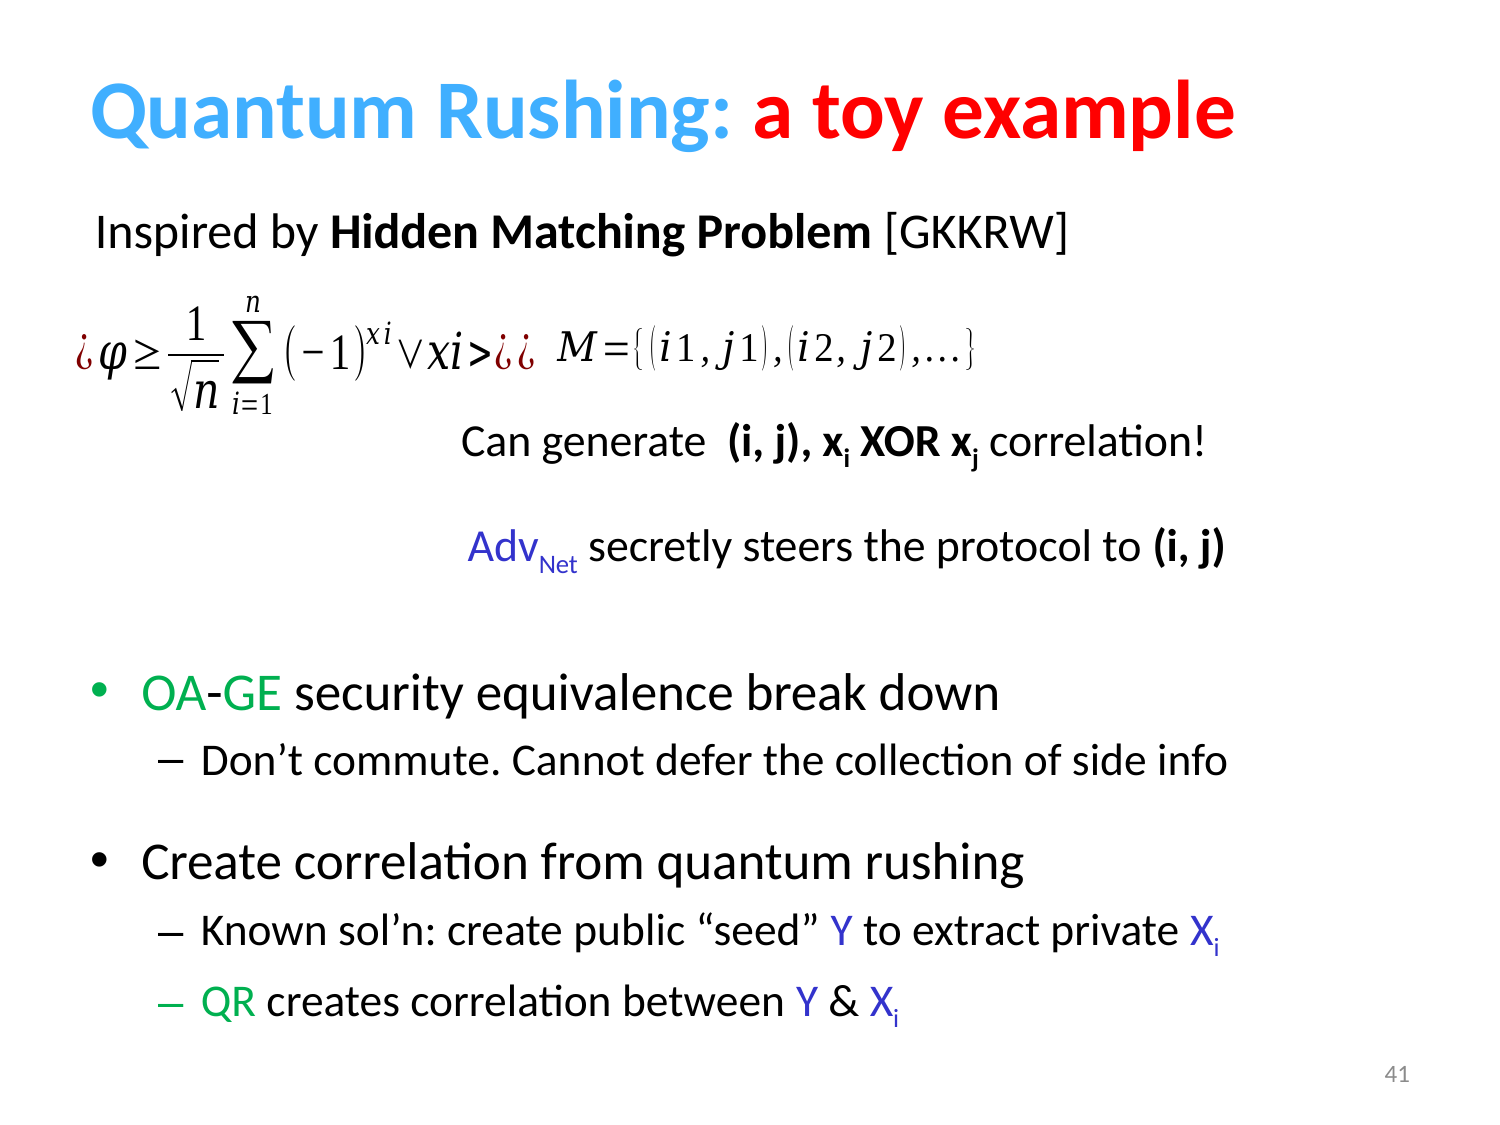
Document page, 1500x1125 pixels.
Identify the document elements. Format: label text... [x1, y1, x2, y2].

text_box Inspired by Hidden Matching Problem [GKKRW] [80, 190, 1085, 266]
title Quantum Rushing: a toy example [75, 45, 1425, 165]
text_box Can generate (i, j), xi XOR xj correlation! [446, 402, 1233, 481]
slide_number 41 [1074, 1042, 1425, 1103]
text_box AdvNet secretly steers the protocol to (i, j) [442, 508, 1241, 586]
list OA-GE security equivalence break down Don’t commute. Cannot defer the collection of side info Create correlation from quantum rushing Known sol’n: create public “seed” Y to extract private Xi QR creates correlation between Y & Xi [75, 650, 1425, 1043]
